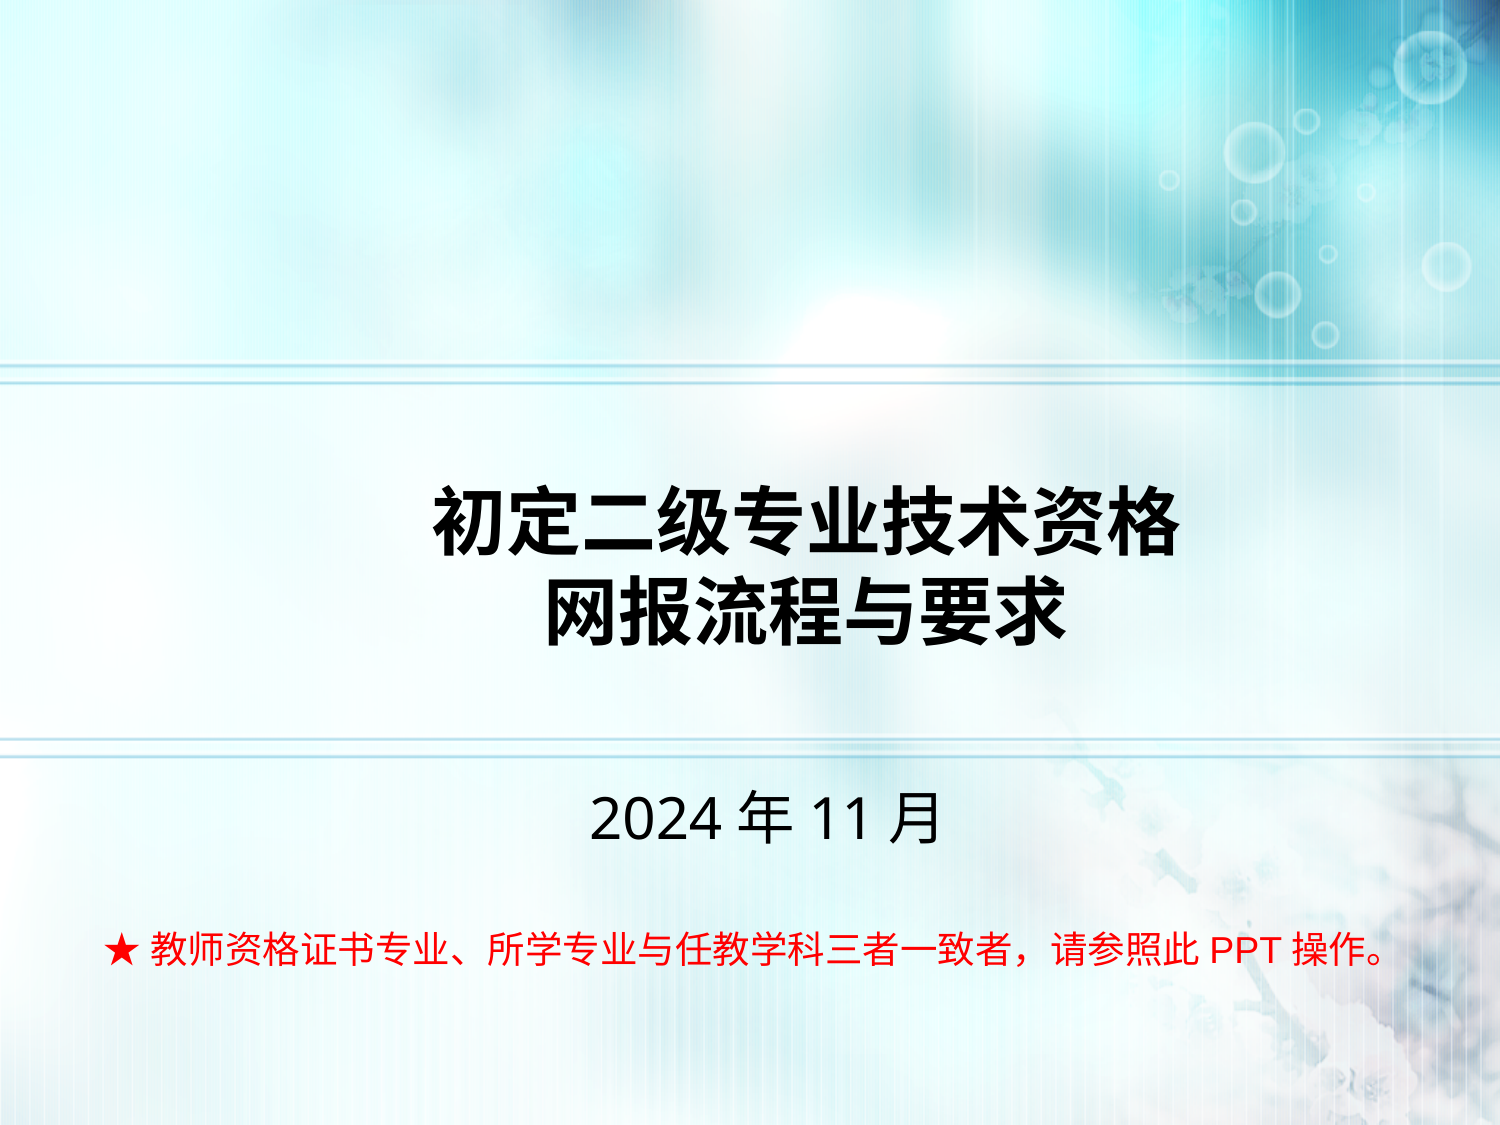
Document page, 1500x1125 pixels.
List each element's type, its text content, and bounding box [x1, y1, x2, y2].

title 初定二级专业技术资格 网报流程与要求 [111, 444, 1500, 686]
picture [0, 0, 1500, 1125]
subtitle 2024年11月 [242, 786, 1294, 918]
text_box ★教师资格证书专业、所学专业与任教学科三者一致者，请参照此PPT操作。 [89, 918, 1460, 979]
